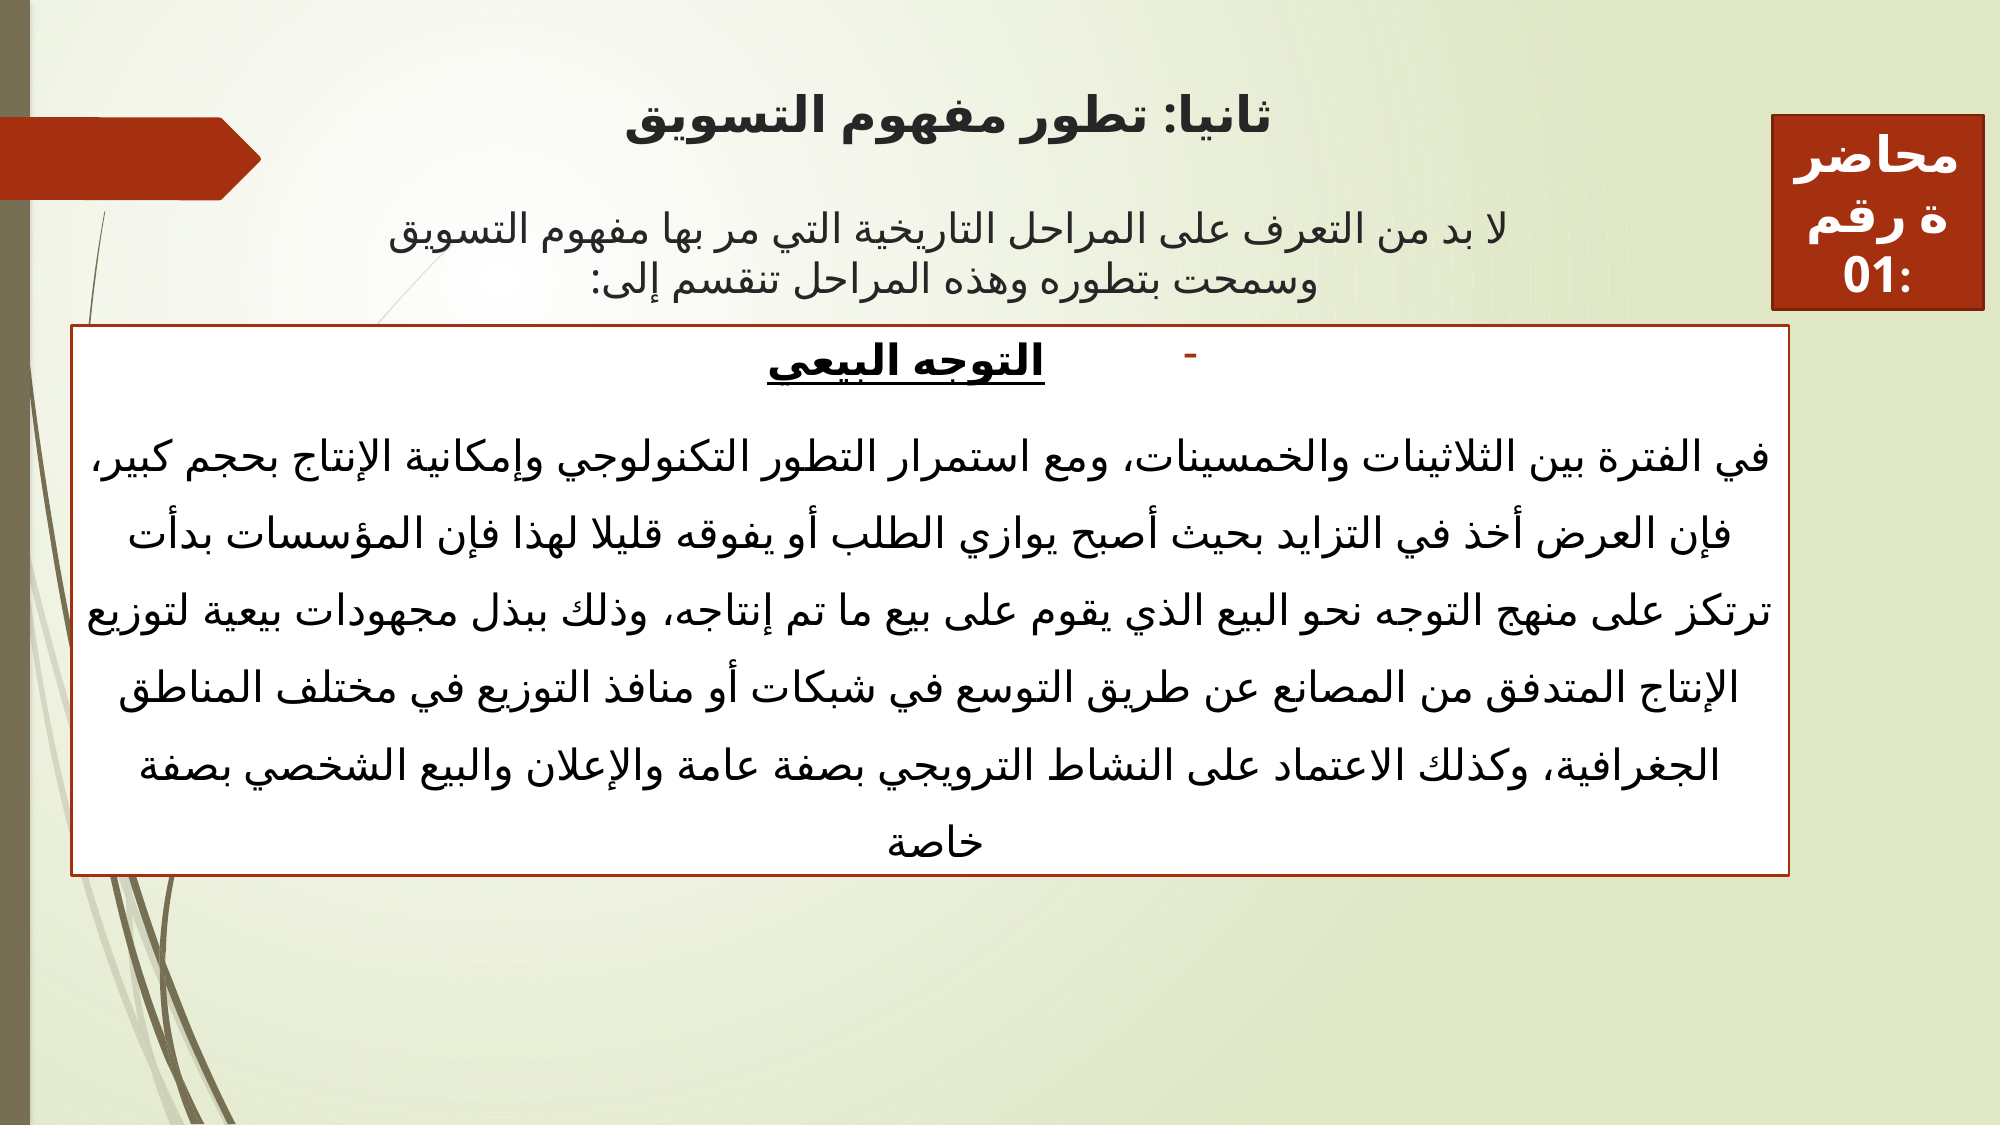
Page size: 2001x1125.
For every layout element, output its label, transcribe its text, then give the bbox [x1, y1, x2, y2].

text_box محاضرة رقم 01: [1771, 114, 1985, 311]
title ثانيا: تطور مفهوم التسويق لا بد من التعرف على المراحل التاريخية التي مر بها مفهوم التسويق وسمحت بتطوره وهذه المراحل تنقسم إلى: [353, 74, 1545, 291]
list التوجه البيعي في الفترة بين الثلاثينات والخمسينات، ومع استمرار التطور التكنولوجي وإمكانية الإنتاج بحجم كبير، فإن العرض أخذ في التزايد بحيث أصبح يوازي الطلب أو يفوقه قليلا لهذا فإن المؤسسات بدأت ترتكز على منهج التوجه نحو البيع الذي يقوم على بيع ما تم إنتاجه، وذلك ببذل مجهودات بيعية لتوزيع الإنتاج المتدفق من المصانع عن طريق التوسع في شبكات أو منافذ التوزيع في مختلف المناطق الجغرافية، وكذلك الاعتماد على النشاط الترويجي بصفة عامة والإعلان والبيع الشخصي بصفة خاصة [70, 324, 1790, 877]
